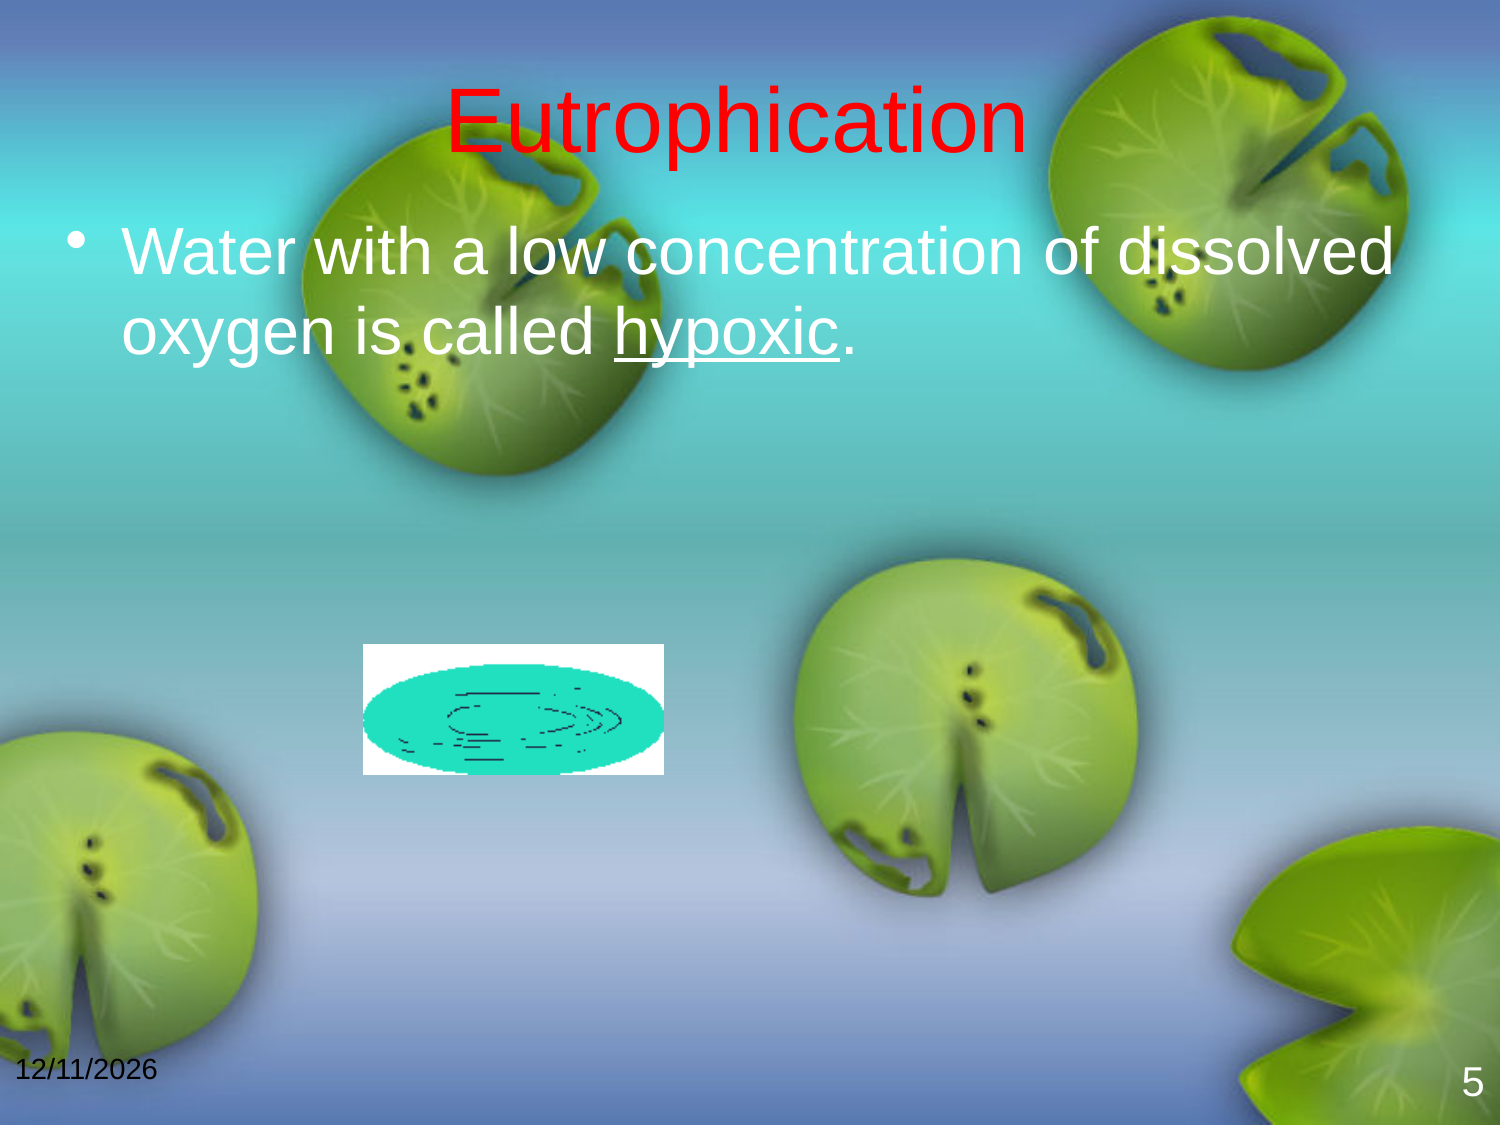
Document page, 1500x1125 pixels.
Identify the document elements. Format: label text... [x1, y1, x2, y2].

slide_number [0, 1042, 350, 1103]
list Water with a low concentration of dissolved oxygen is called hypoxic. [49, 199, 1426, 943]
slide_number 5 [1149, 1046, 1500, 1125]
title Eutrophication [49, 44, 1426, 188]
picture [0, 0, 1500, 1125]
